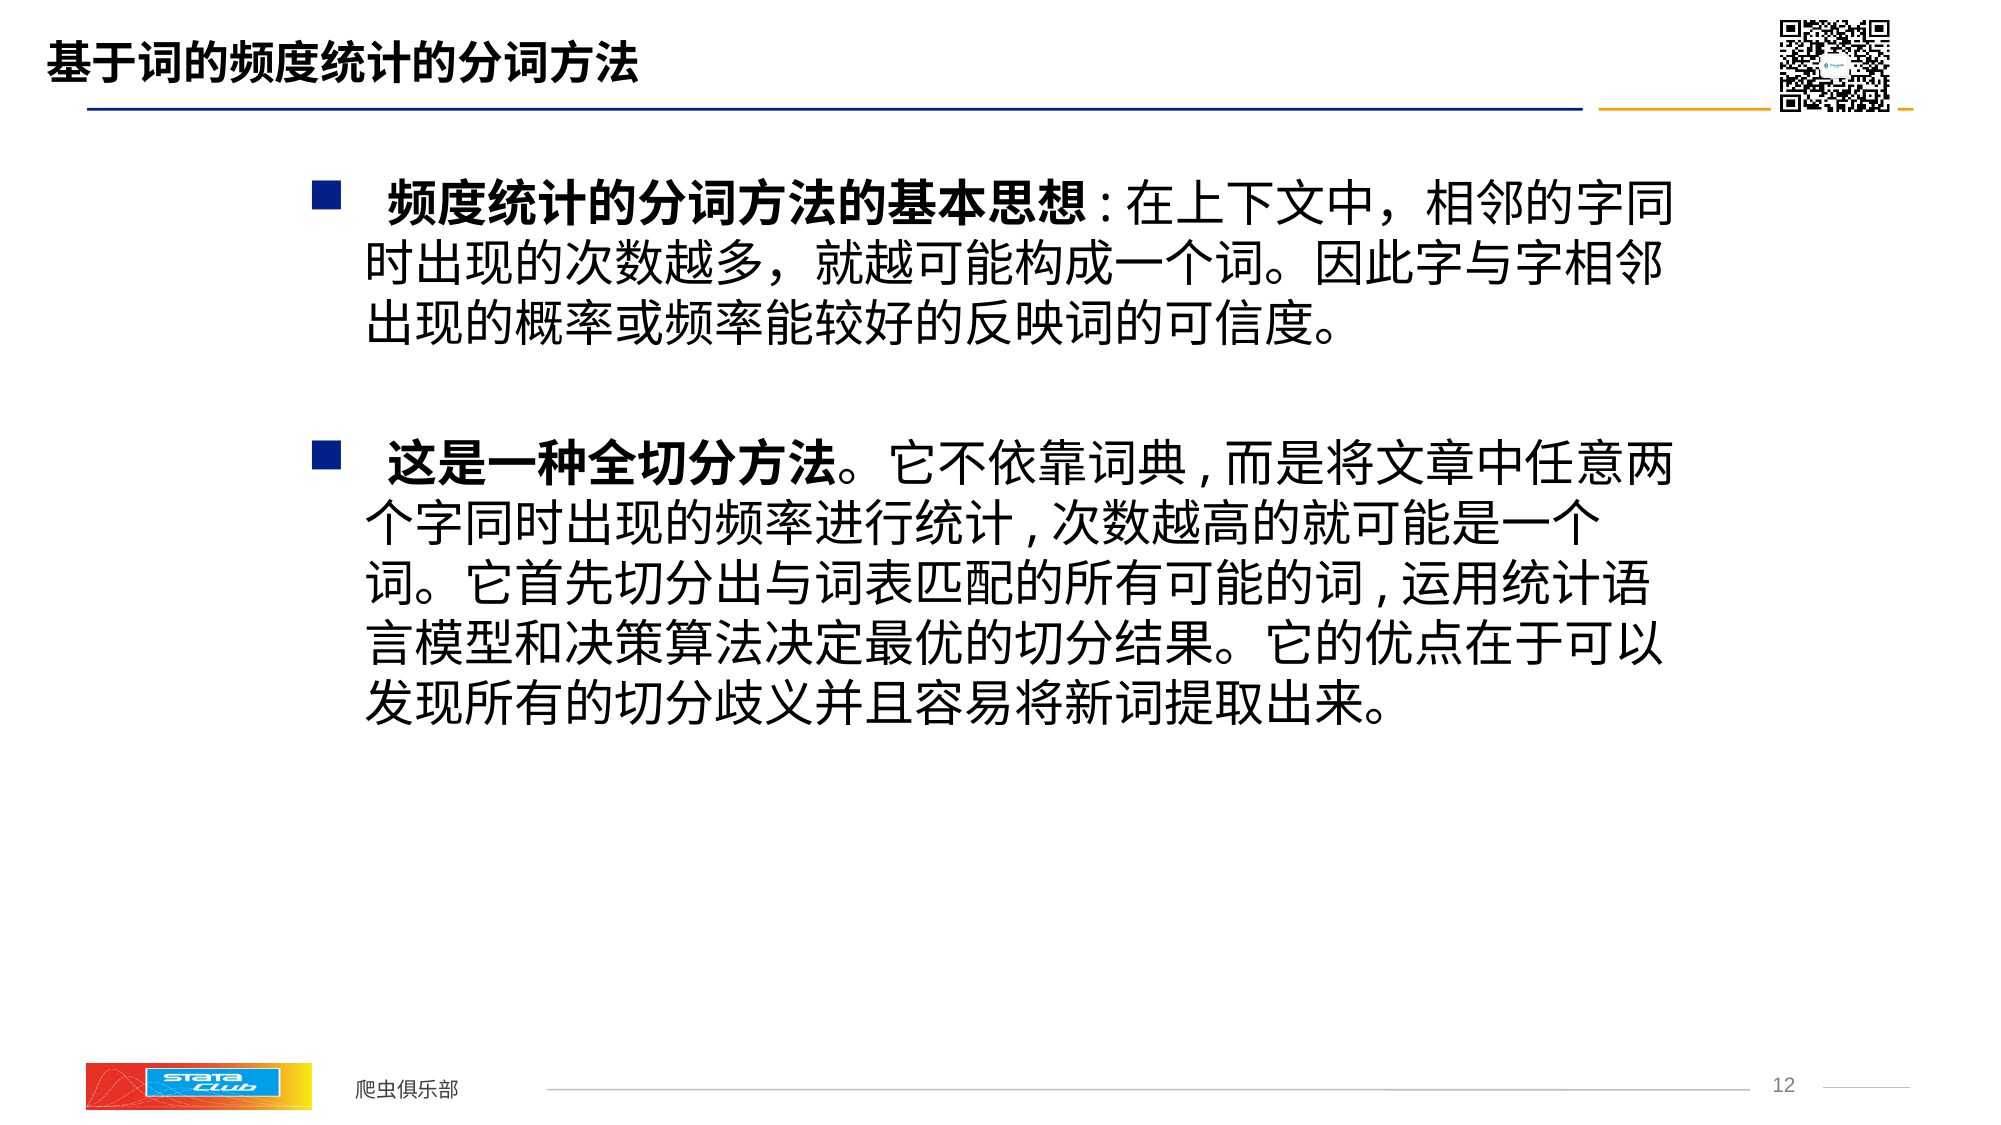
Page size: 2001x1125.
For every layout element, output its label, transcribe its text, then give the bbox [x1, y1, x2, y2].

picture [86, 1063, 312, 1110]
picture [1771, 12, 1898, 119]
title 基于词的频度统计的分词方法 [30, 25, 1851, 97]
list 频度统计的分词方法的基本思想:在上下文中，相邻的字同时出现的次数越多，就越可能构成一个词。因此字与字相邻出现的概率或频率能较好的反映词的可信度。 这是一种全切分方法。它不依靠词典,而是将文章中任意两个字同时出现的频率进行统计,次数越高的就可能是一个词。它首先切分出与词表匹配的所有可能的词,运用统计语言模型和决策算法决定最优的切分结果。它的优点在于可以发现所有的切分歧义并且容易将新词提取出来。 [292, 163, 1707, 777]
